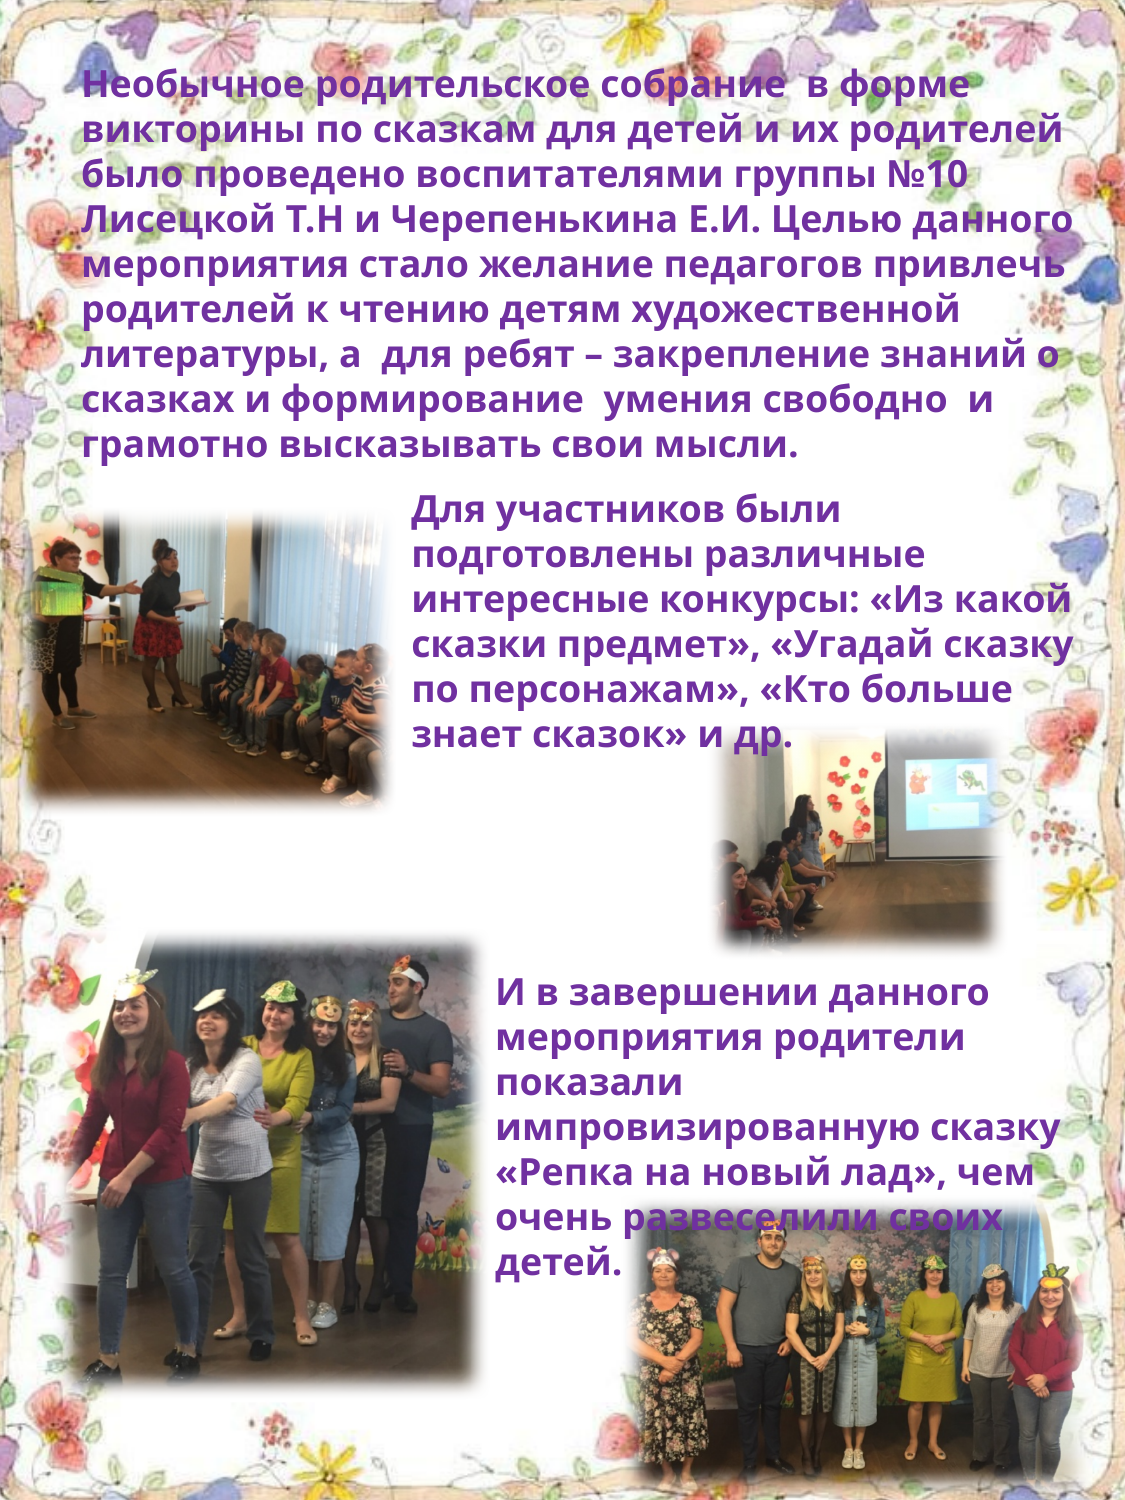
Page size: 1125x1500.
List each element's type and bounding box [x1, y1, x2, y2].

text_box [13, 52, 1125, 1500]
picture [0, 0, 1125, 1500]
